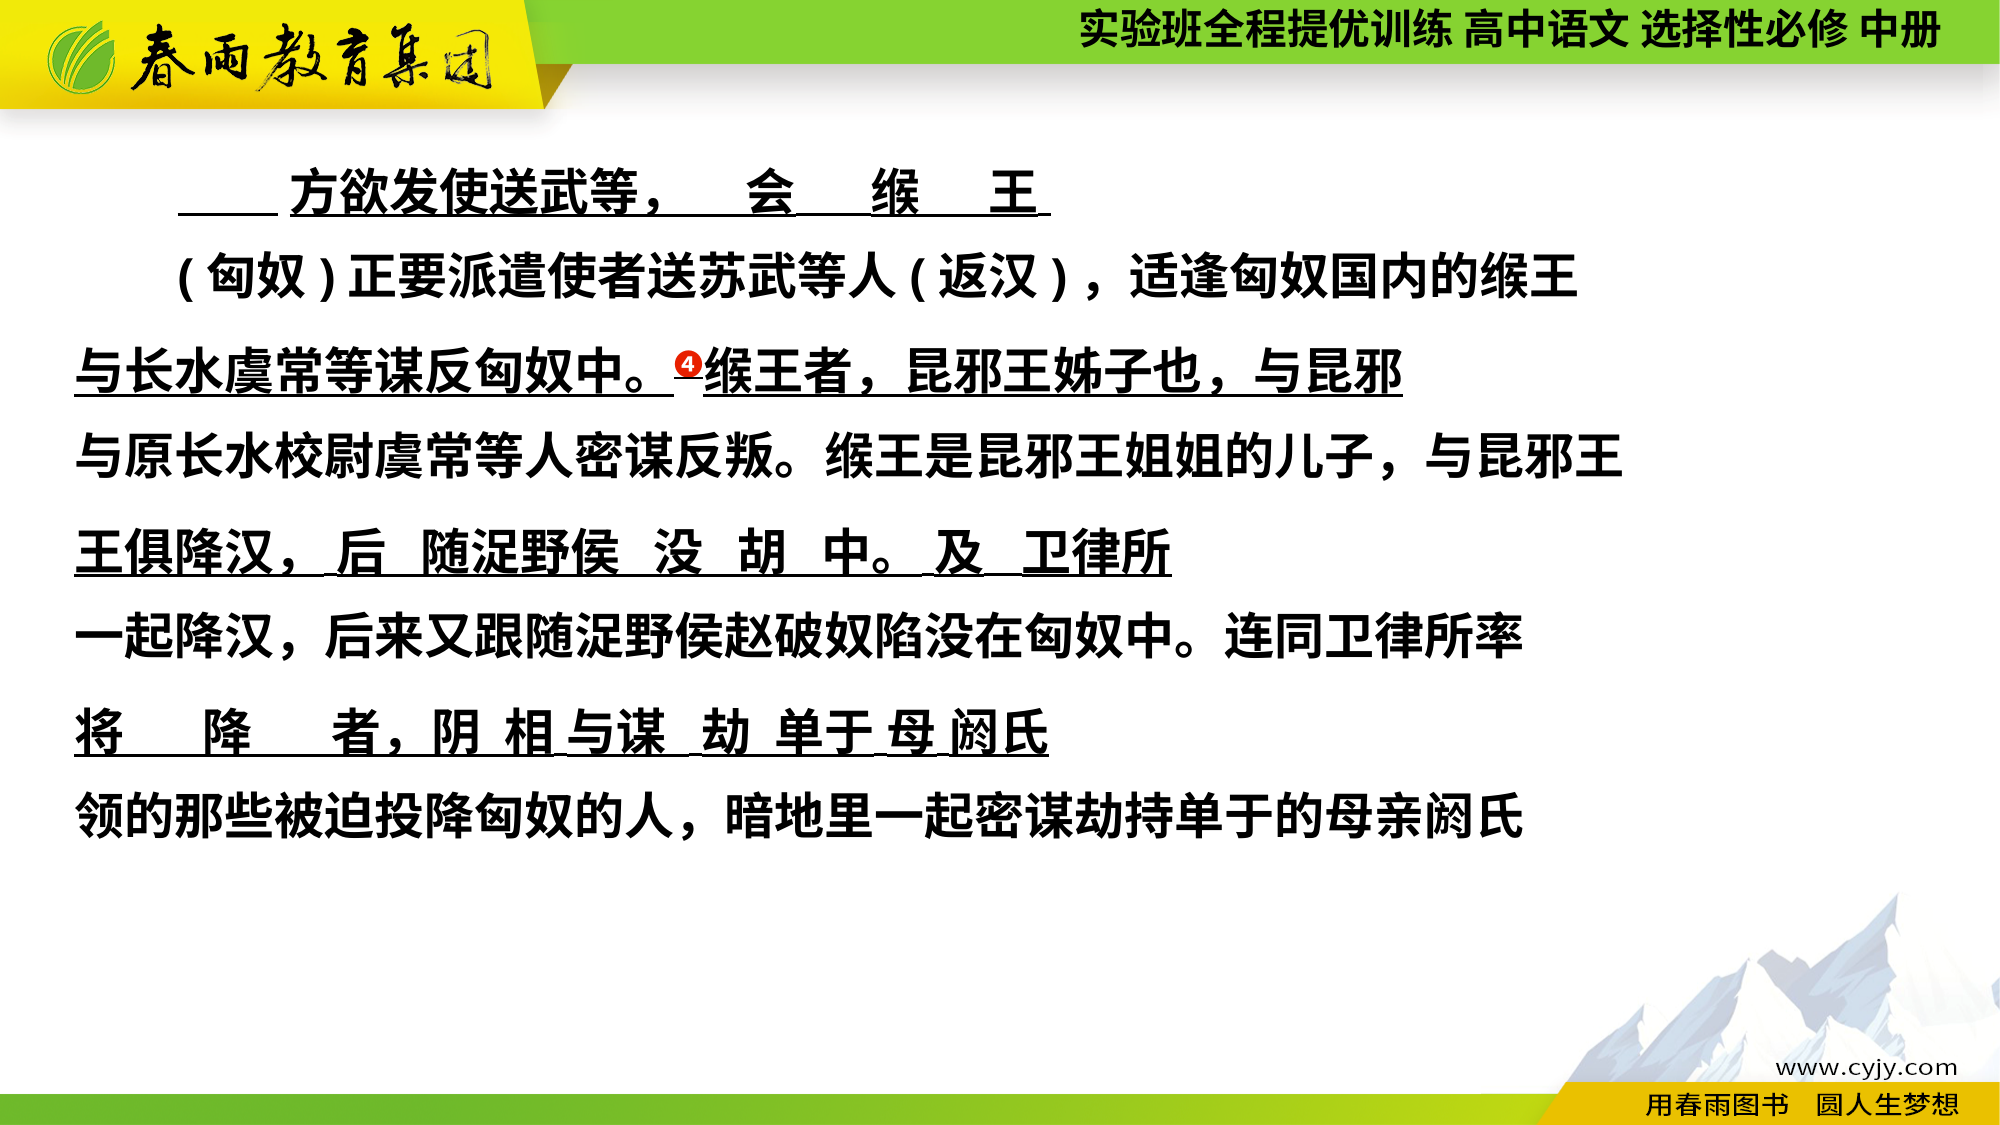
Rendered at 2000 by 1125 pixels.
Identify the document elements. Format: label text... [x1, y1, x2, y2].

text_box (匈奴)正要派遣使者送苏武等人(返汉)，适逢匈奴国内的缑王 与原长水校尉虞常等人密谋反叛。缑王是昆邪王姐姐的儿子，与昆邪王 一起降汉，后来又跟随浞野侯赵破奴陷没在匈奴中。连同卫律所率 领的那些被迫投降匈奴的人，暗地里一起密谋劫持单于的母亲阏氏 [59, 207, 1944, 853]
picture [0, 0, 2000, 1125]
